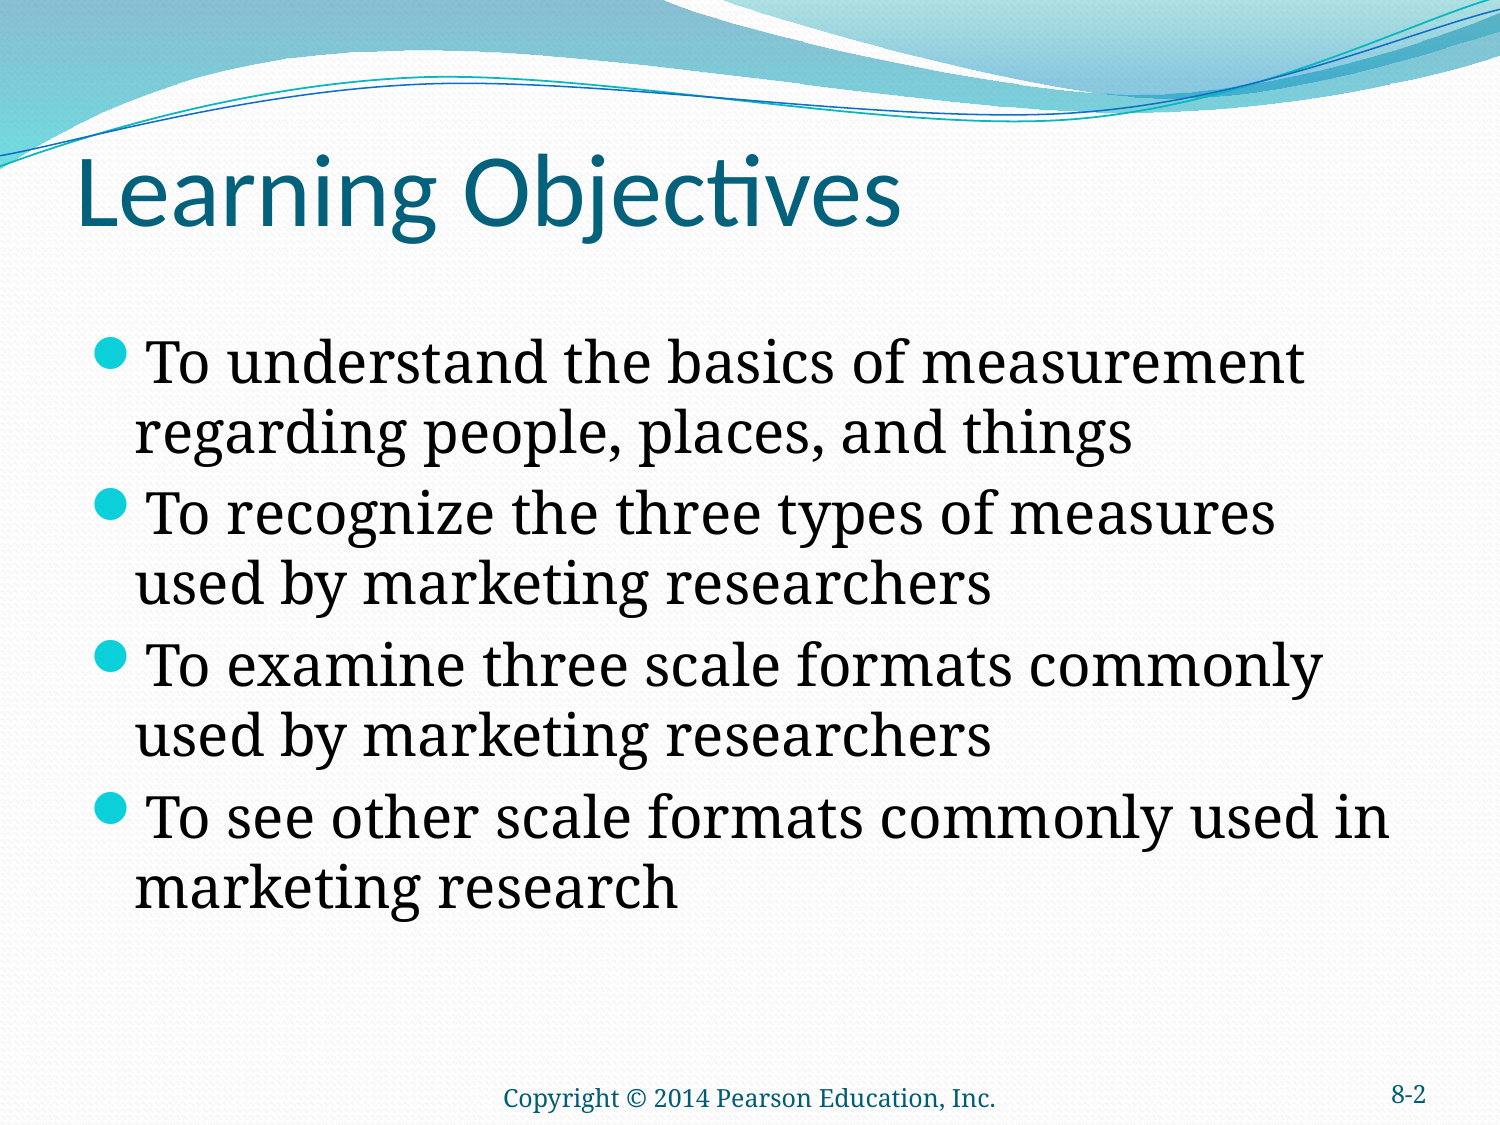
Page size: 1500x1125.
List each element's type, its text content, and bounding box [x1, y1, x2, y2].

list To understand the basics of measurement regarding people, places, and things To recognize the three types of measures used by marketing researchers To examine three scale formats commonly used by marketing researchers To see other scale formats commonly used in marketing research [75, 317, 1425, 1038]
title Learning Objectives [75, 87, 1425, 275]
